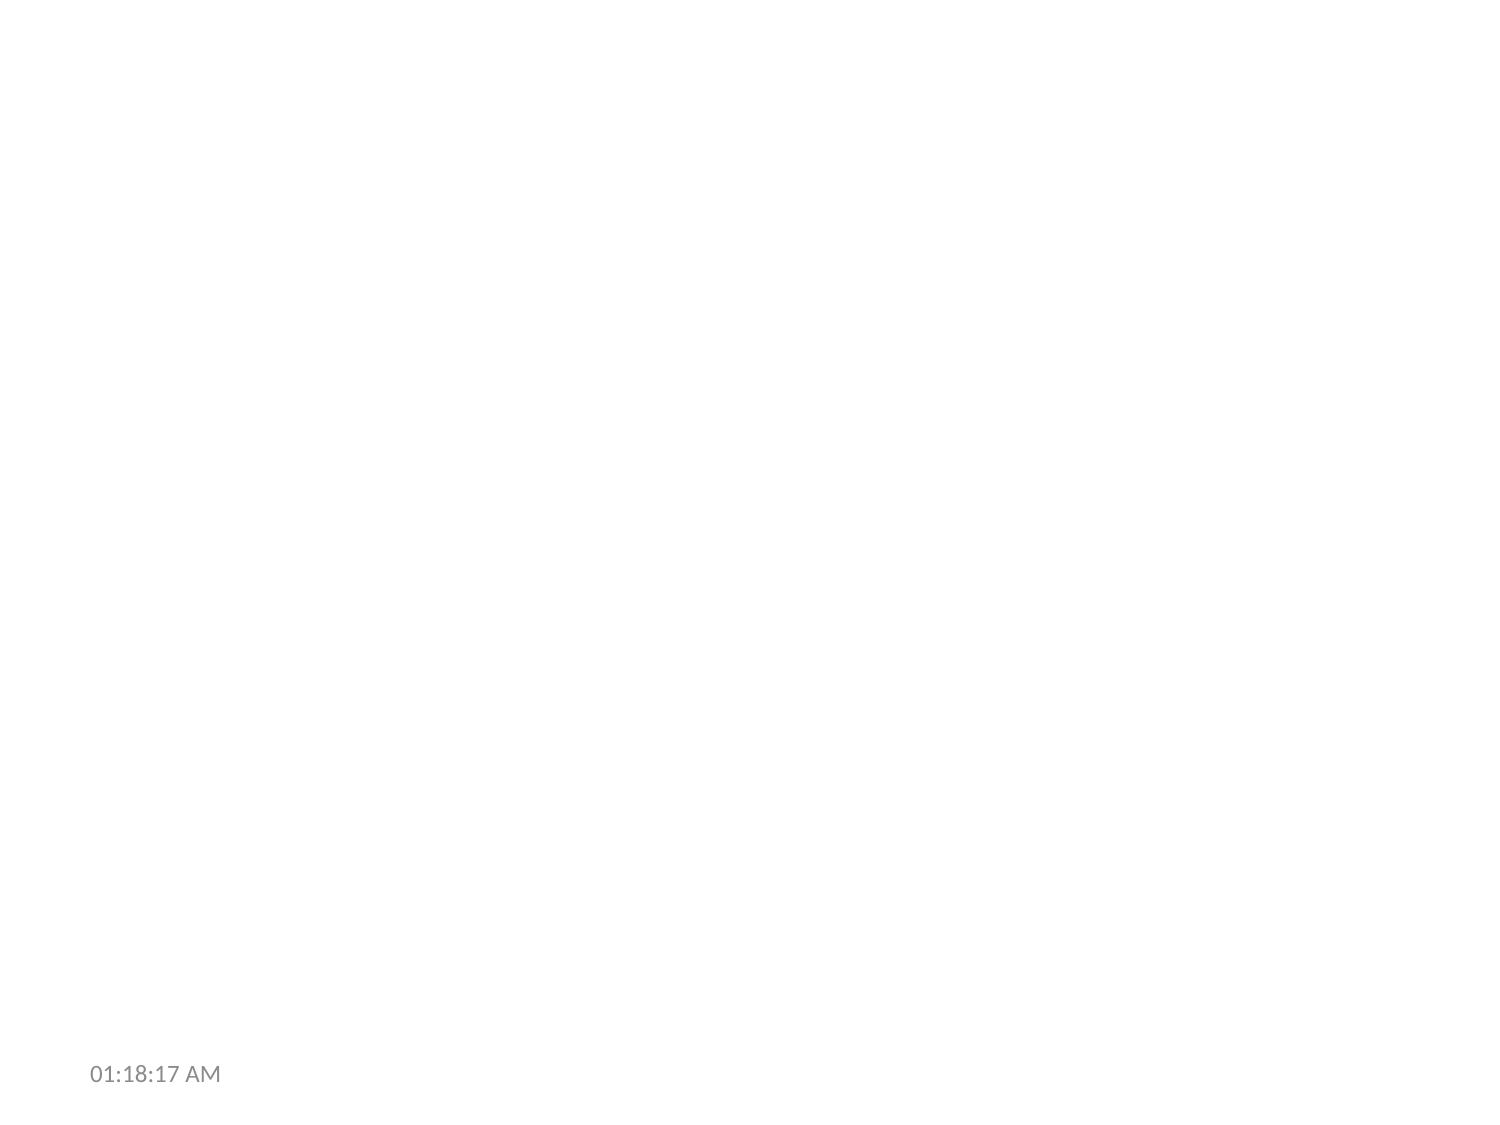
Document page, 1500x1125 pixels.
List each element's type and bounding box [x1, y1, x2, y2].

slide_number [75, 1042, 425, 1103]
